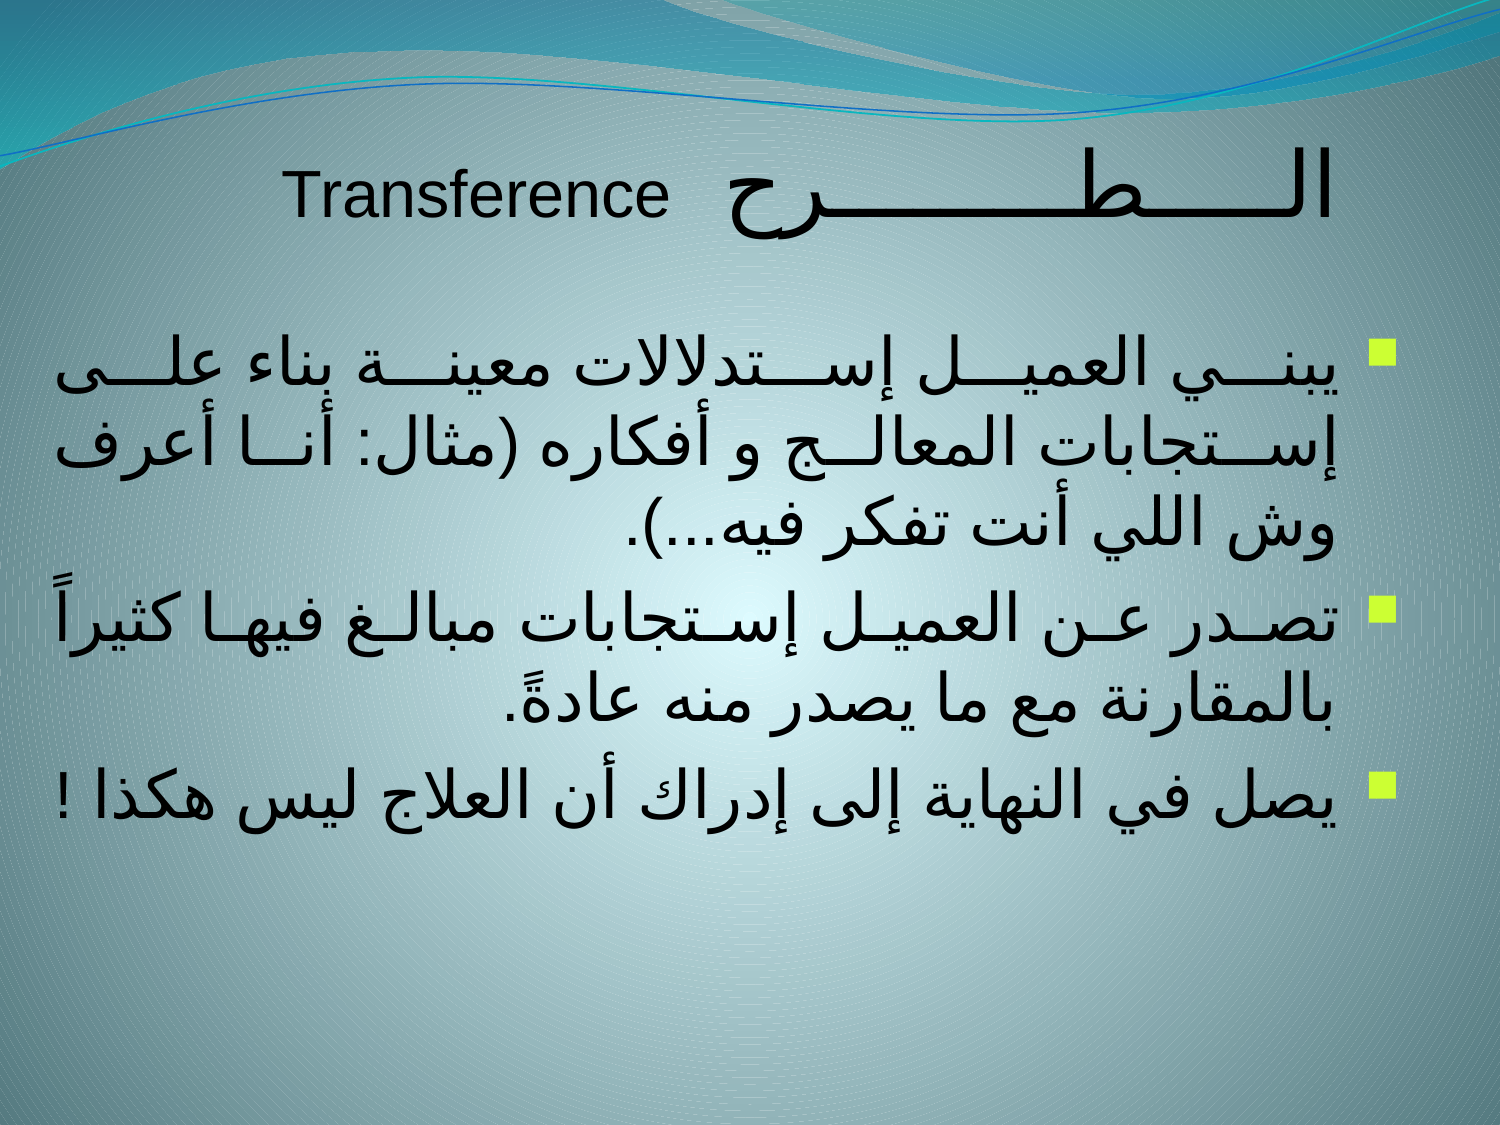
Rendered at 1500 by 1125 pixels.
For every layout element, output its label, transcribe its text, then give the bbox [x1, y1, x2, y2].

text_box يبني العميل إستدلالات معينة بناء على إستجابات المعالج و أفكاره (مثال: أنا أعرف وش اللي أنت تفكر فيه...). تصدر عن العميل إستجابات مبالغ فيها كثيراً بالمقارنة مع ما يصدر منه عادةً. يصل في النهاية إلى إدراك أن العلاج ليس هكذا ! [53, 318, 1401, 994]
text_box الـــــطـــــــــرح Transference [52, 125, 1340, 237]
